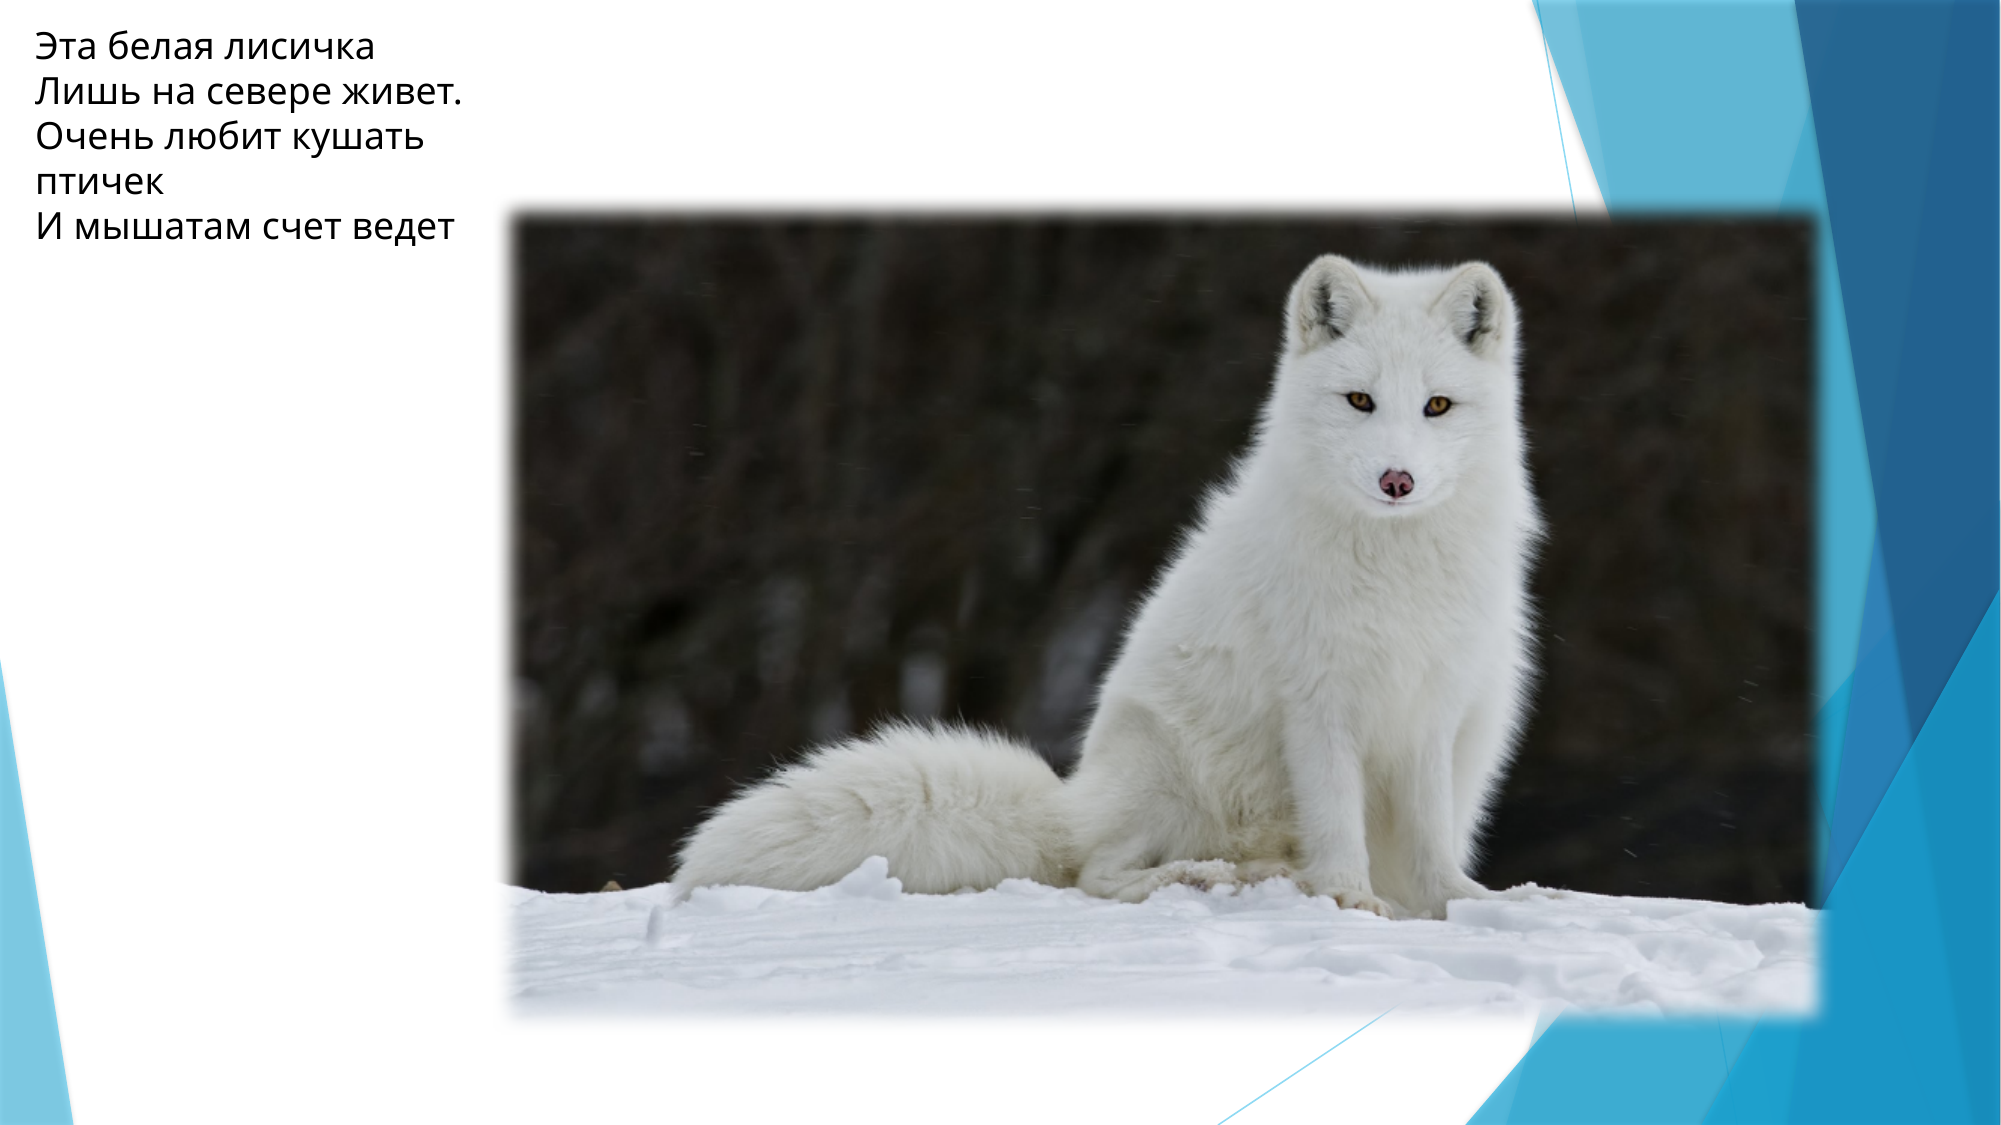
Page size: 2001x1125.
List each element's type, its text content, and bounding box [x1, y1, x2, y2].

text_box Эта белая лисичка Лишь на севере живет. Очень любит кушать птичек И мышатам счет ведет [20, 14, 568, 255]
picture [492, 193, 1838, 1035]
